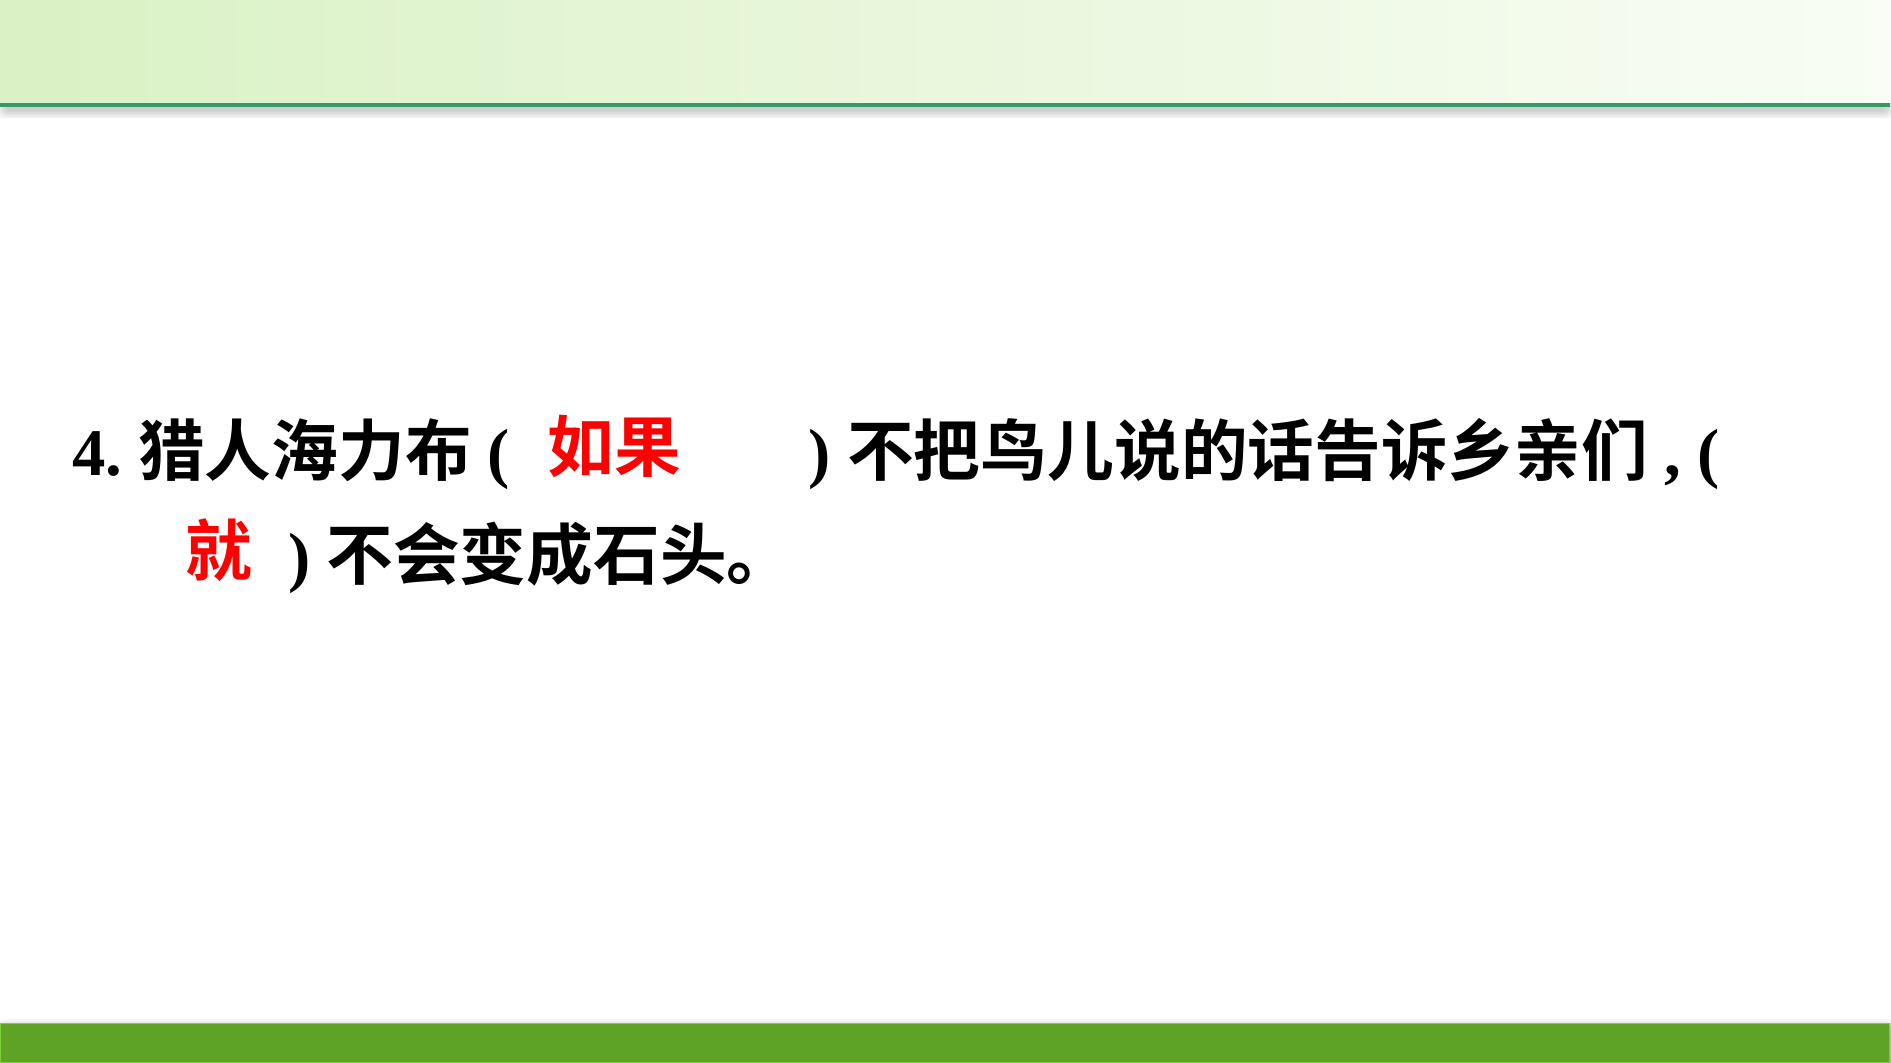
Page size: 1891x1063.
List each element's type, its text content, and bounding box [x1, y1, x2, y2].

text_box 4.猎人海力布( )不把鸟儿说的话告诉乡亲们, ( )不会变成石头。 [57, 377, 1835, 601]
text_box 如果 [532, 397, 696, 493]
text_box 就 [170, 500, 268, 596]
